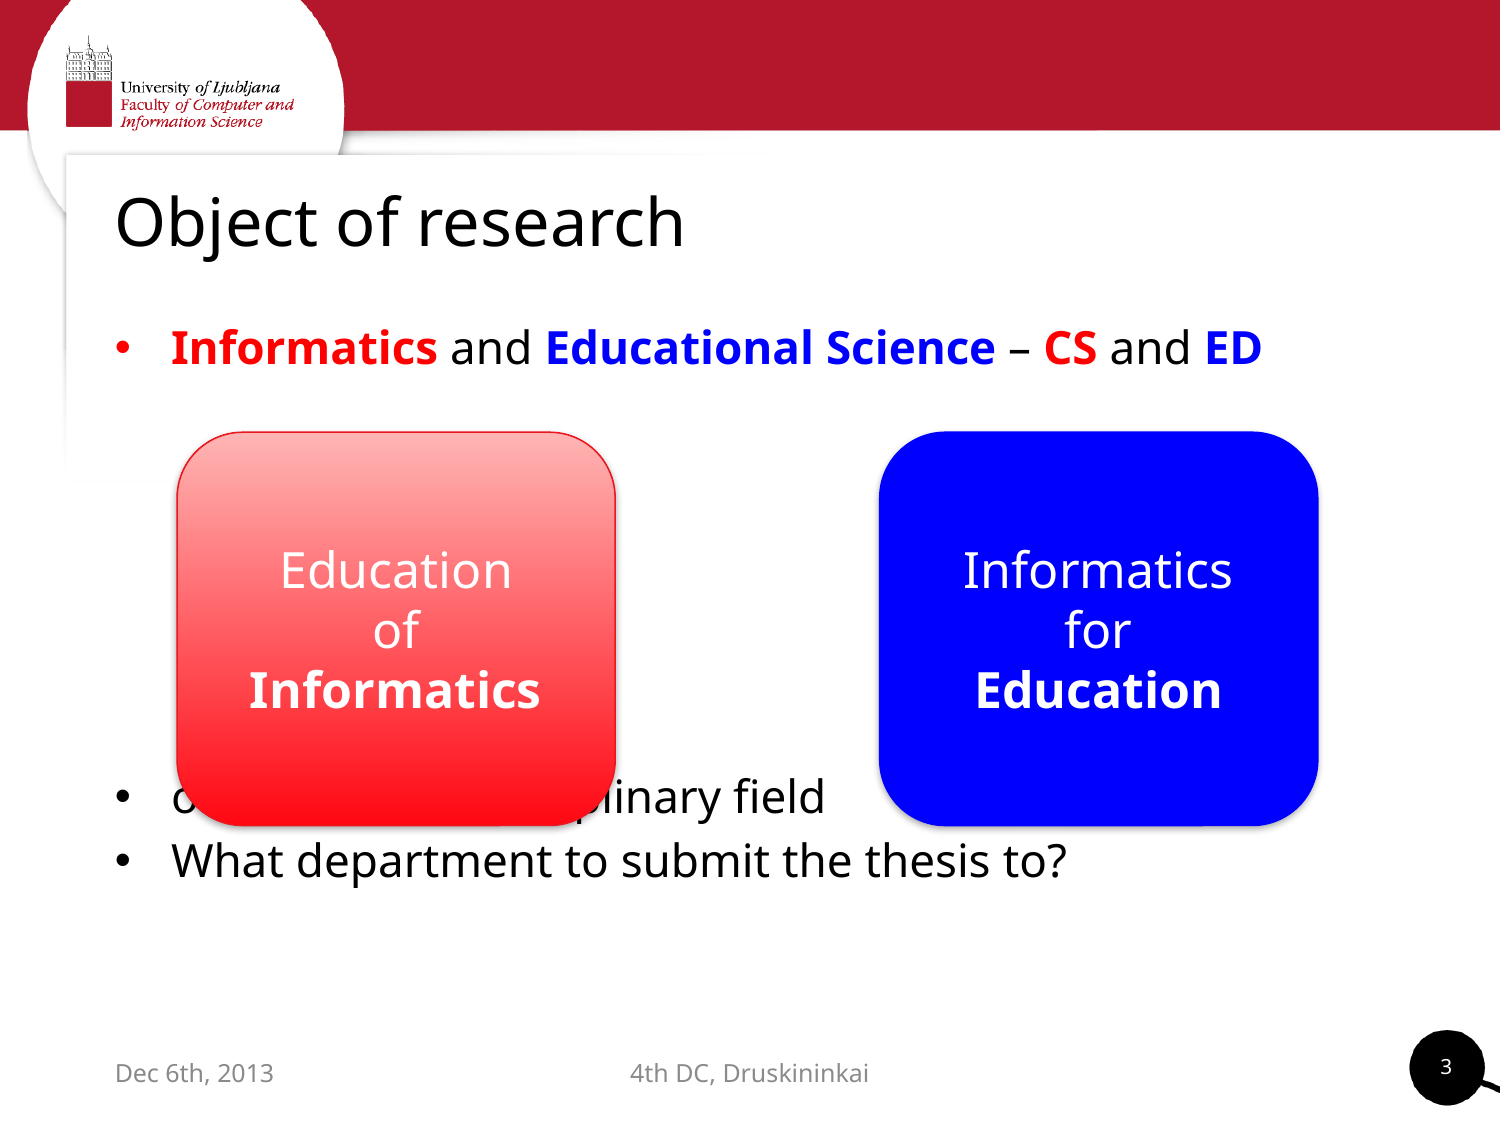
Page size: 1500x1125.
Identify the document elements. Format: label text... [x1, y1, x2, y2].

text_box Informatics for Education [878, 431, 1319, 827]
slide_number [99, 1042, 450, 1103]
text_box Education of Informatics [176, 431, 616, 827]
footer 4th DC, Druskininkai [512, 1042, 988, 1103]
slide_number 3 [1404, 1034, 1488, 1101]
title Object of research [99, 154, 1405, 286]
picture [0, 0, 1500, 1125]
list Informatics and Educational Science – CS and ED or both – interdisciplinary field What department to submit the thesis to? [99, 311, 1405, 1016]
